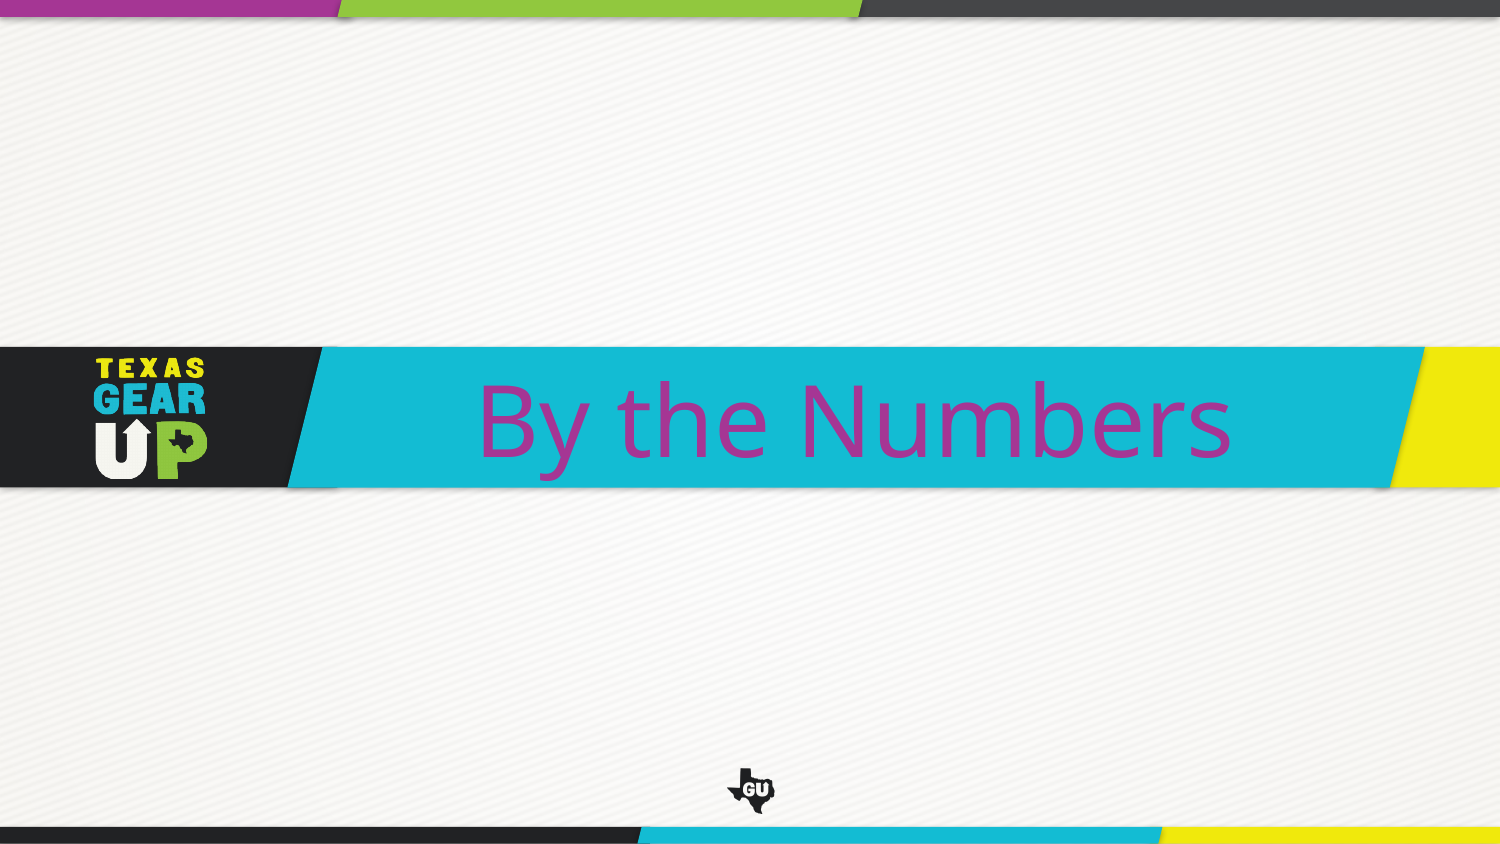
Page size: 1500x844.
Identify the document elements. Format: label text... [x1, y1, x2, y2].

text_box By the Numbers [336, 346, 1374, 488]
